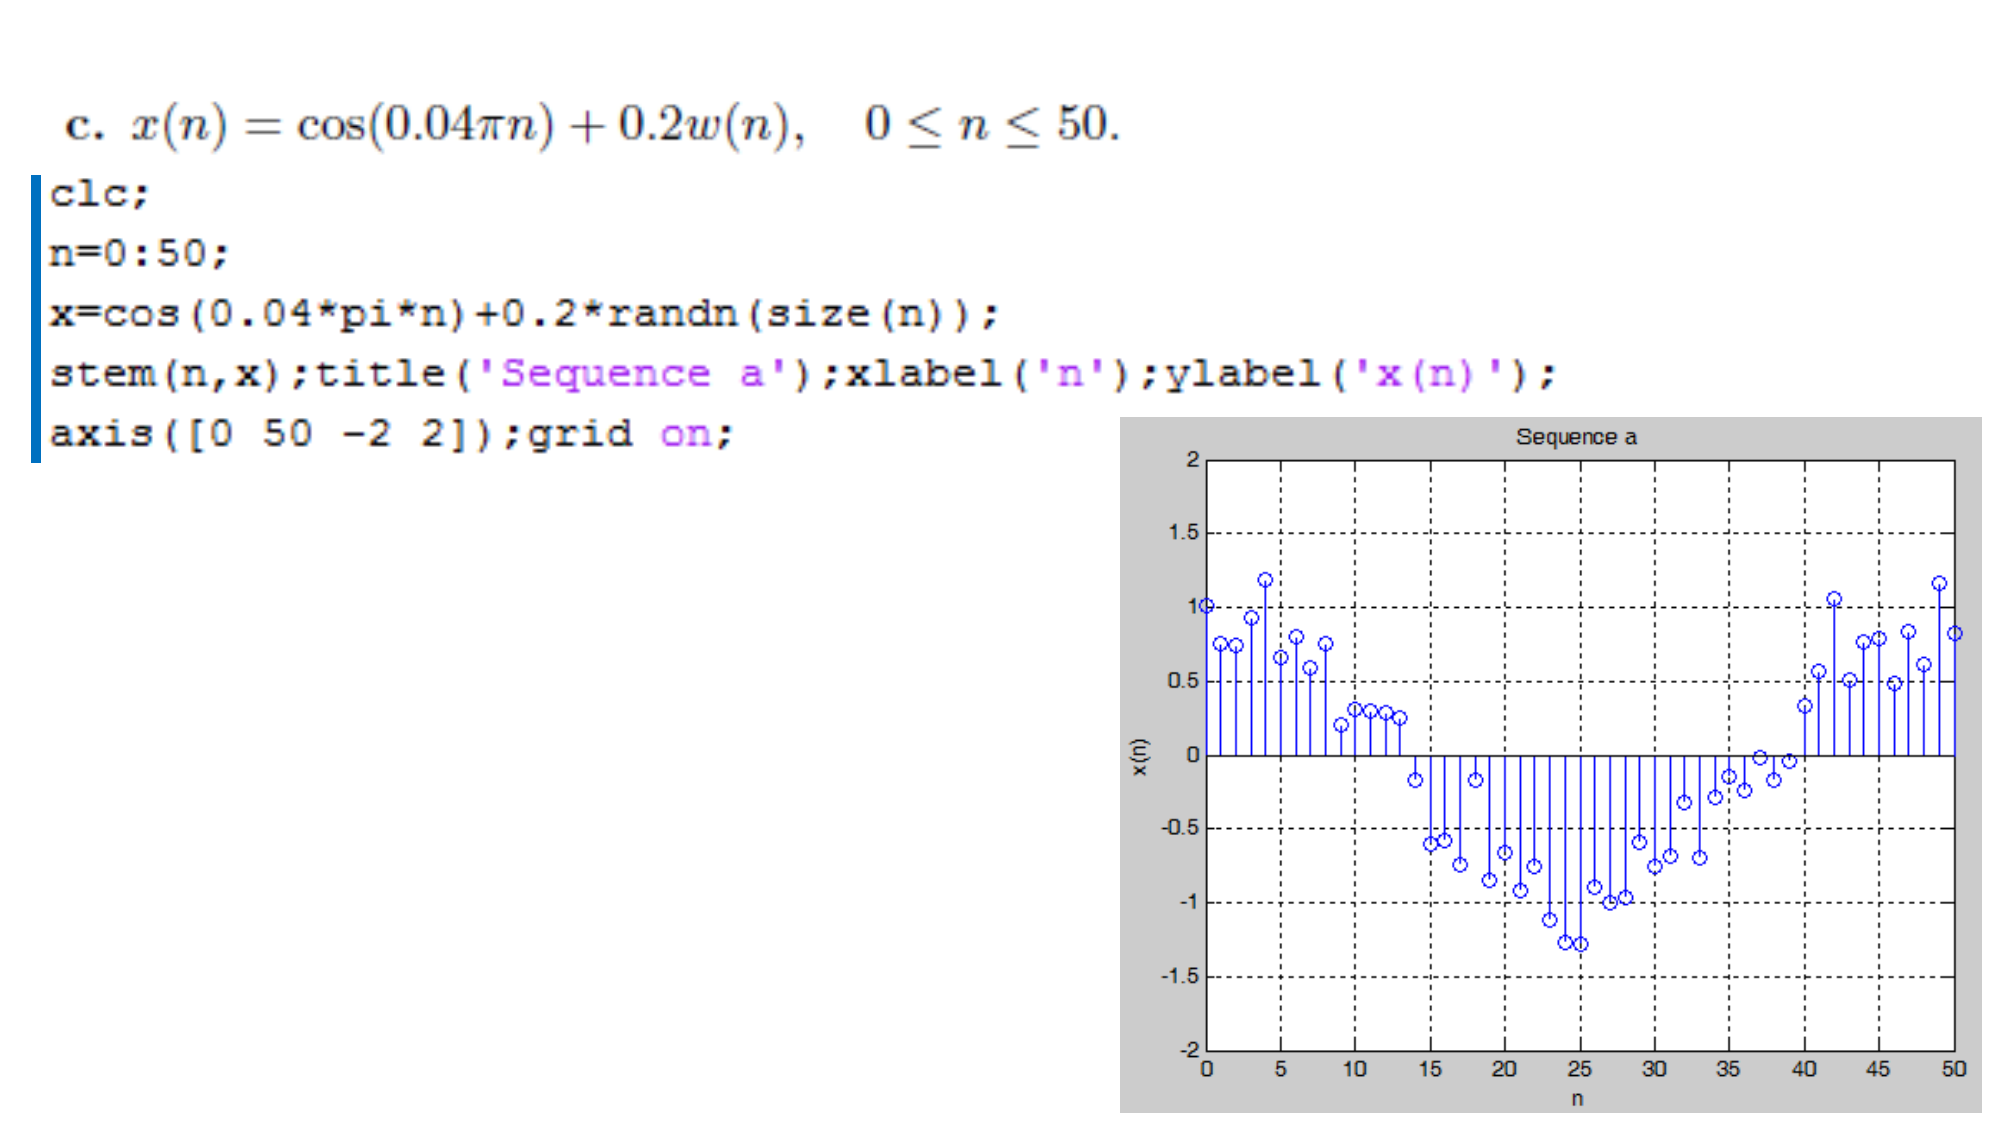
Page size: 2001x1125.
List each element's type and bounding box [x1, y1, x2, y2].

picture [30, 74, 1150, 167]
text_box [30, 167, 1573, 477]
picture [1120, 417, 1982, 1113]
